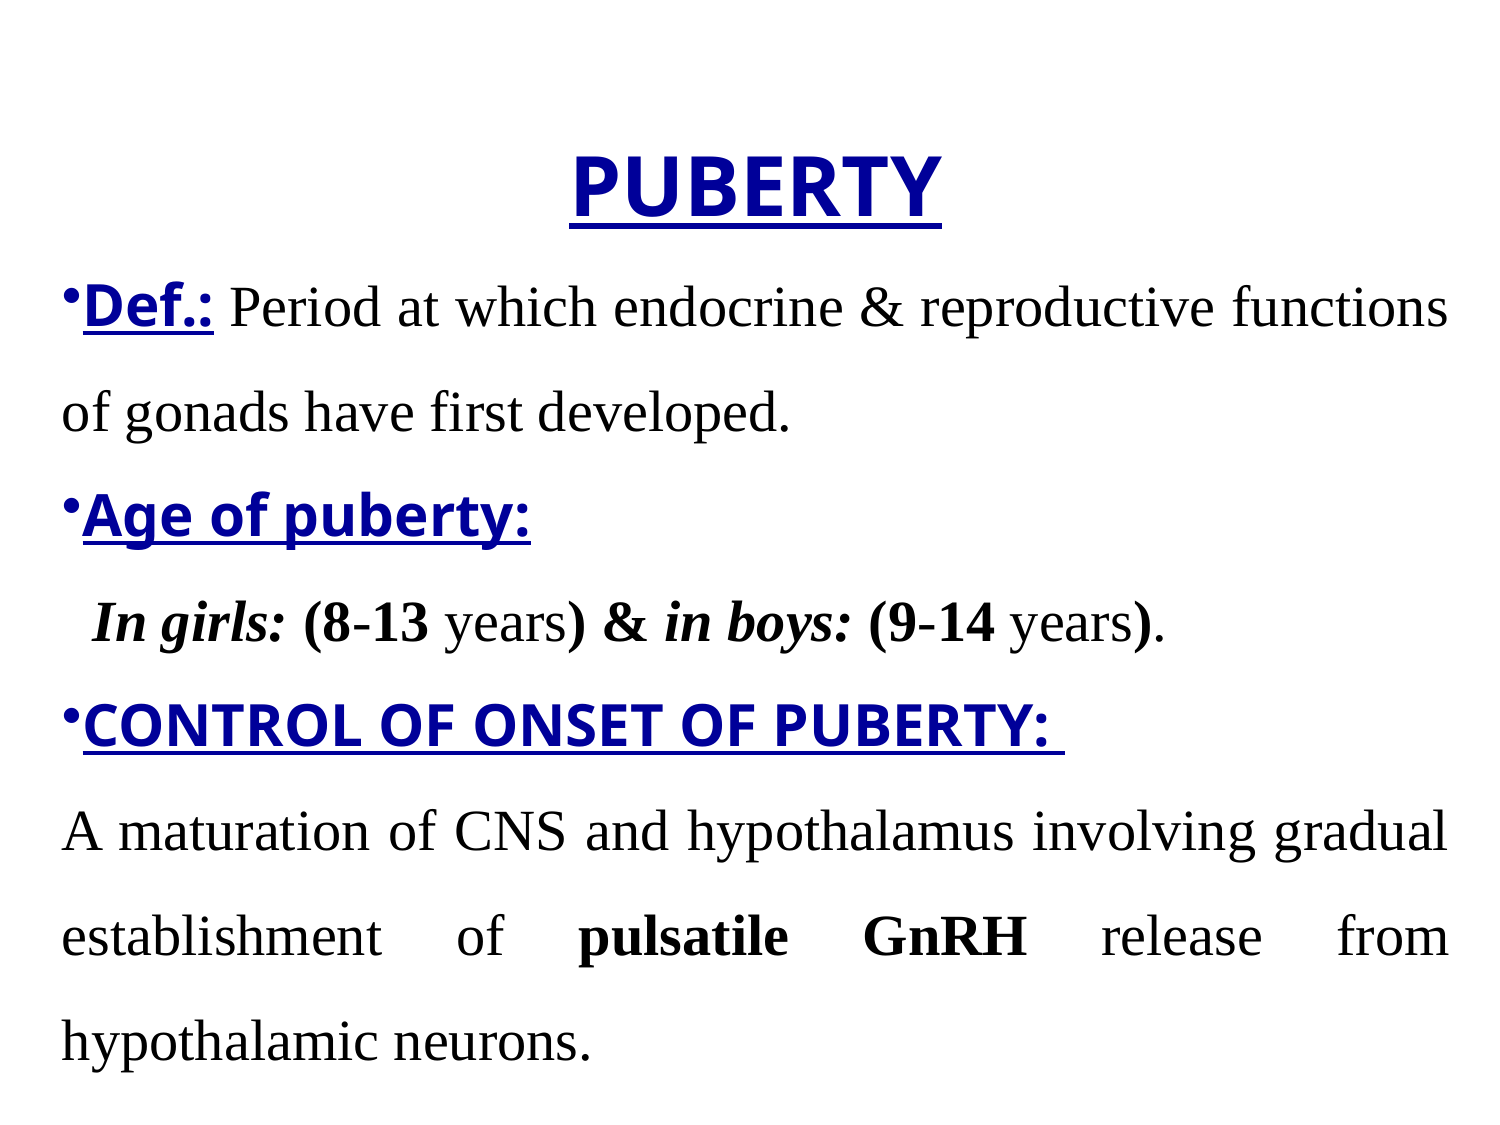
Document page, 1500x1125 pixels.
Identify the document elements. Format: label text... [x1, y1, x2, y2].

text_box PUBERTY Def.: Period at which endocrine & reproductive functions of gonads have first developed. Age of puberty: In girls: (8-13 years) & in boys: (9-14 years). CONTROL OF ONSET OF PUBERTY: A maturation of CNS and hypothalamus involving gradual establishment of pulsatile GnRH release from hypothalamic neurons. [46, 75, 1465, 1080]
